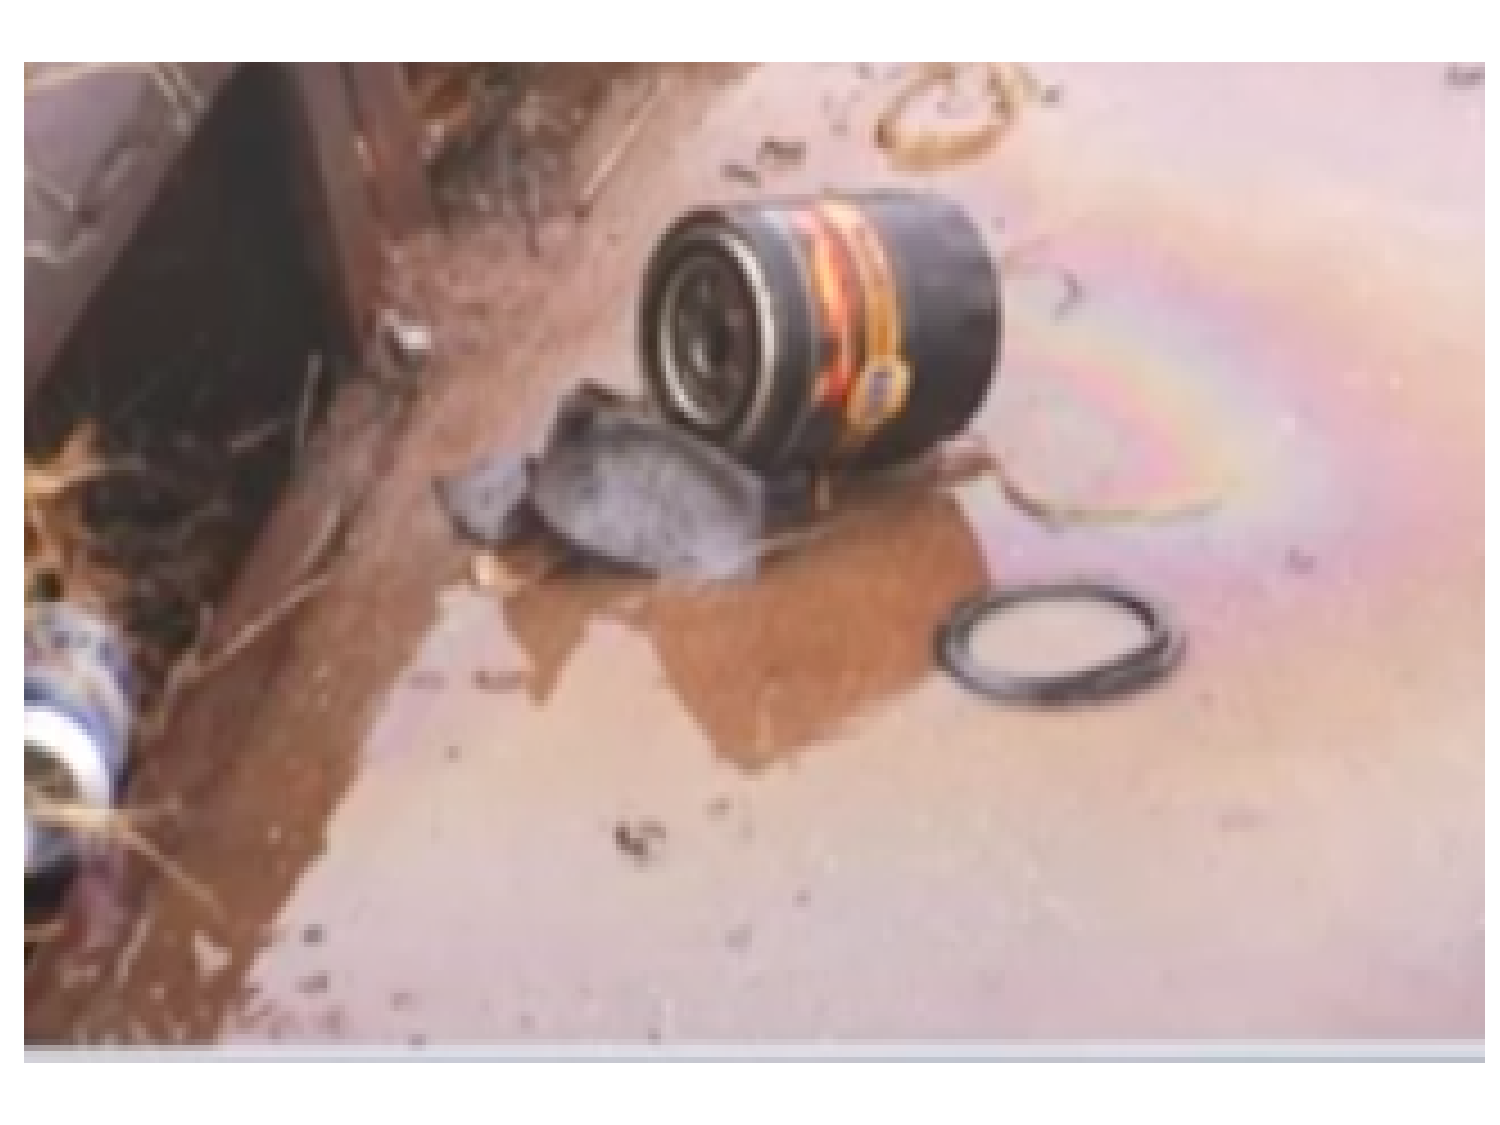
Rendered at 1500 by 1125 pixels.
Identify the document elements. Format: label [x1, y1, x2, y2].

picture [24, 62, 1485, 1063]
